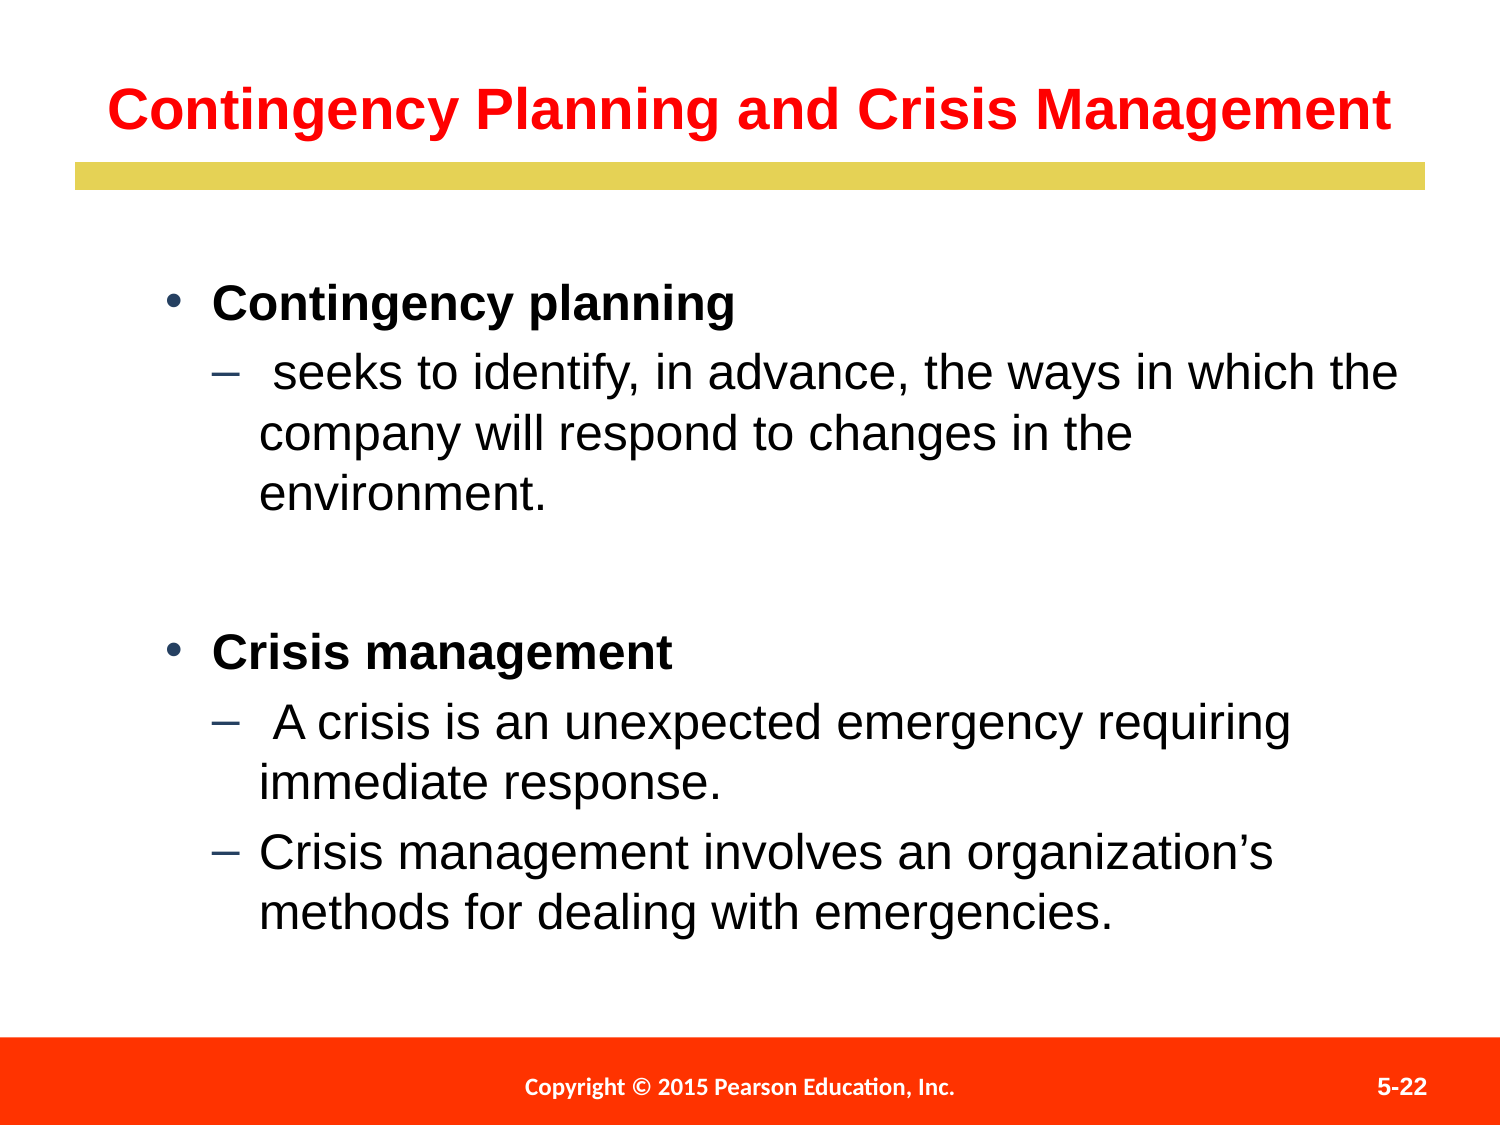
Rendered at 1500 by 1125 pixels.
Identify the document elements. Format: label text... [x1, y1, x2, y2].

title Contingency Planning and Crisis Management [74, 12, 1426, 201]
list Contingency planning seeks to identify, in advance, the ways in which the company will respond to changes in the environment. Crisis management A crisis is an unexpected emergency requiring immediate response. Crisis management involves an organization’s methods for dealing with emergencies. [74, 262, 1426, 963]
